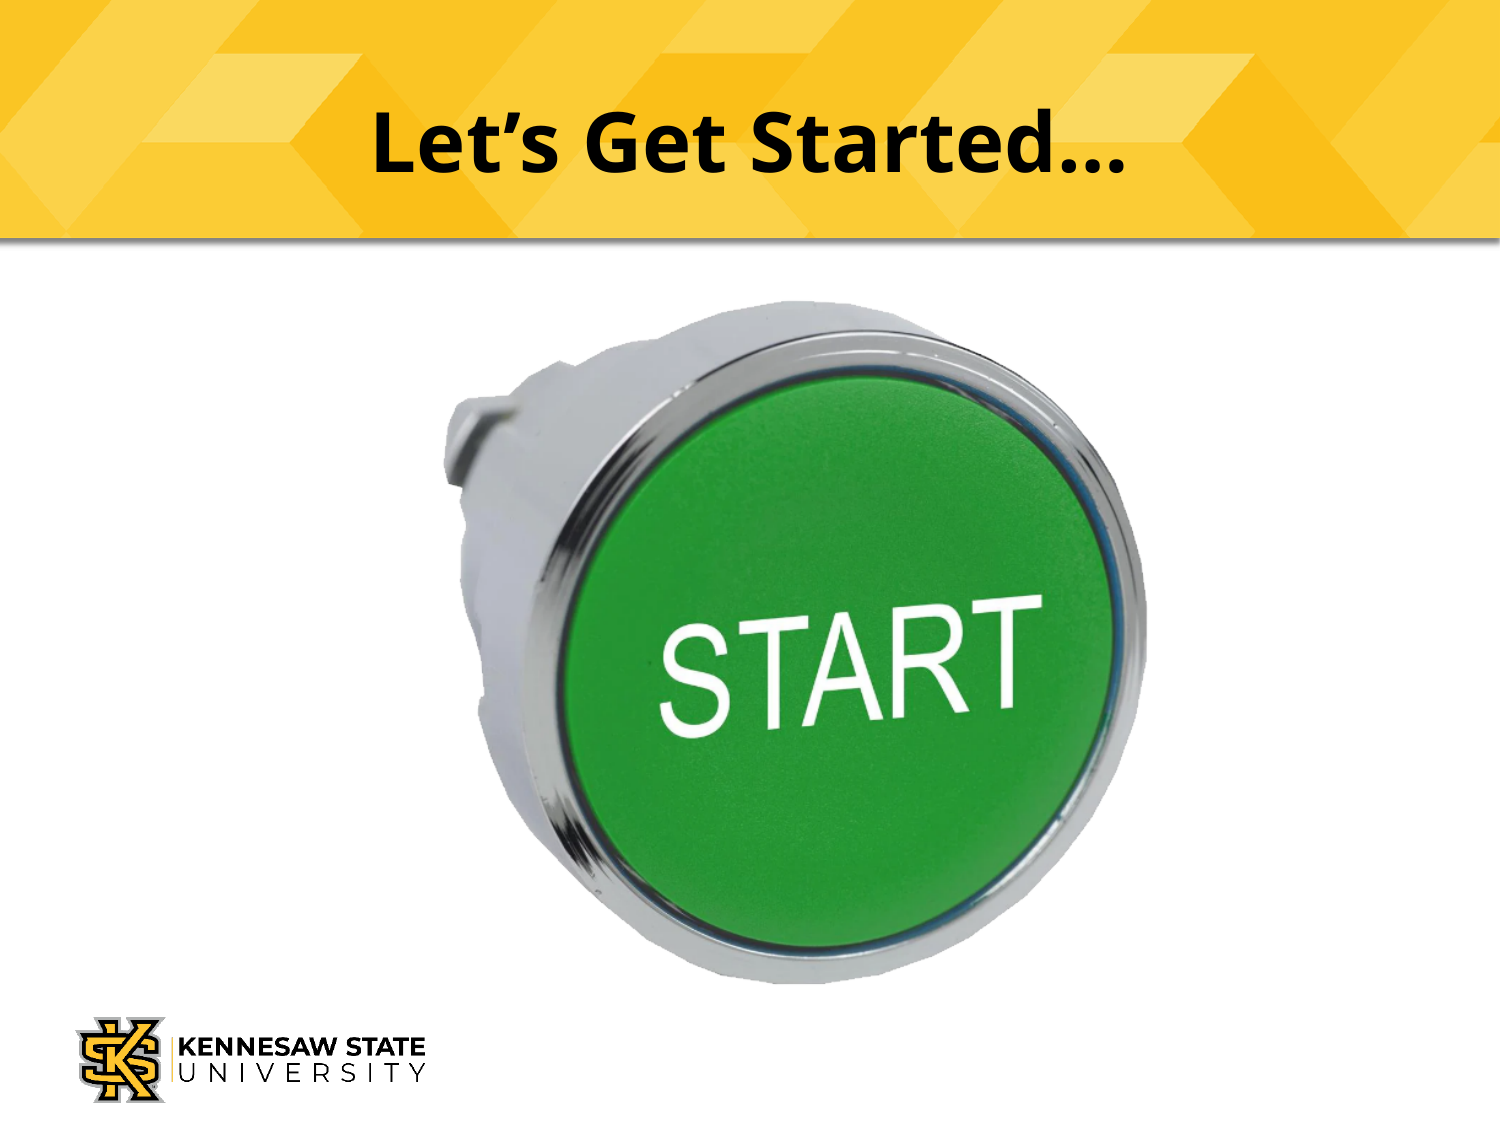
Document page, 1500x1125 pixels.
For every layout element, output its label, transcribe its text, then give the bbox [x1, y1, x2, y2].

title Let’s Get Started… [75, 45, 1425, 233]
picture [75, 1017, 425, 1103]
picture [412, 284, 1181, 999]
picture [0, 0, 1500, 251]
